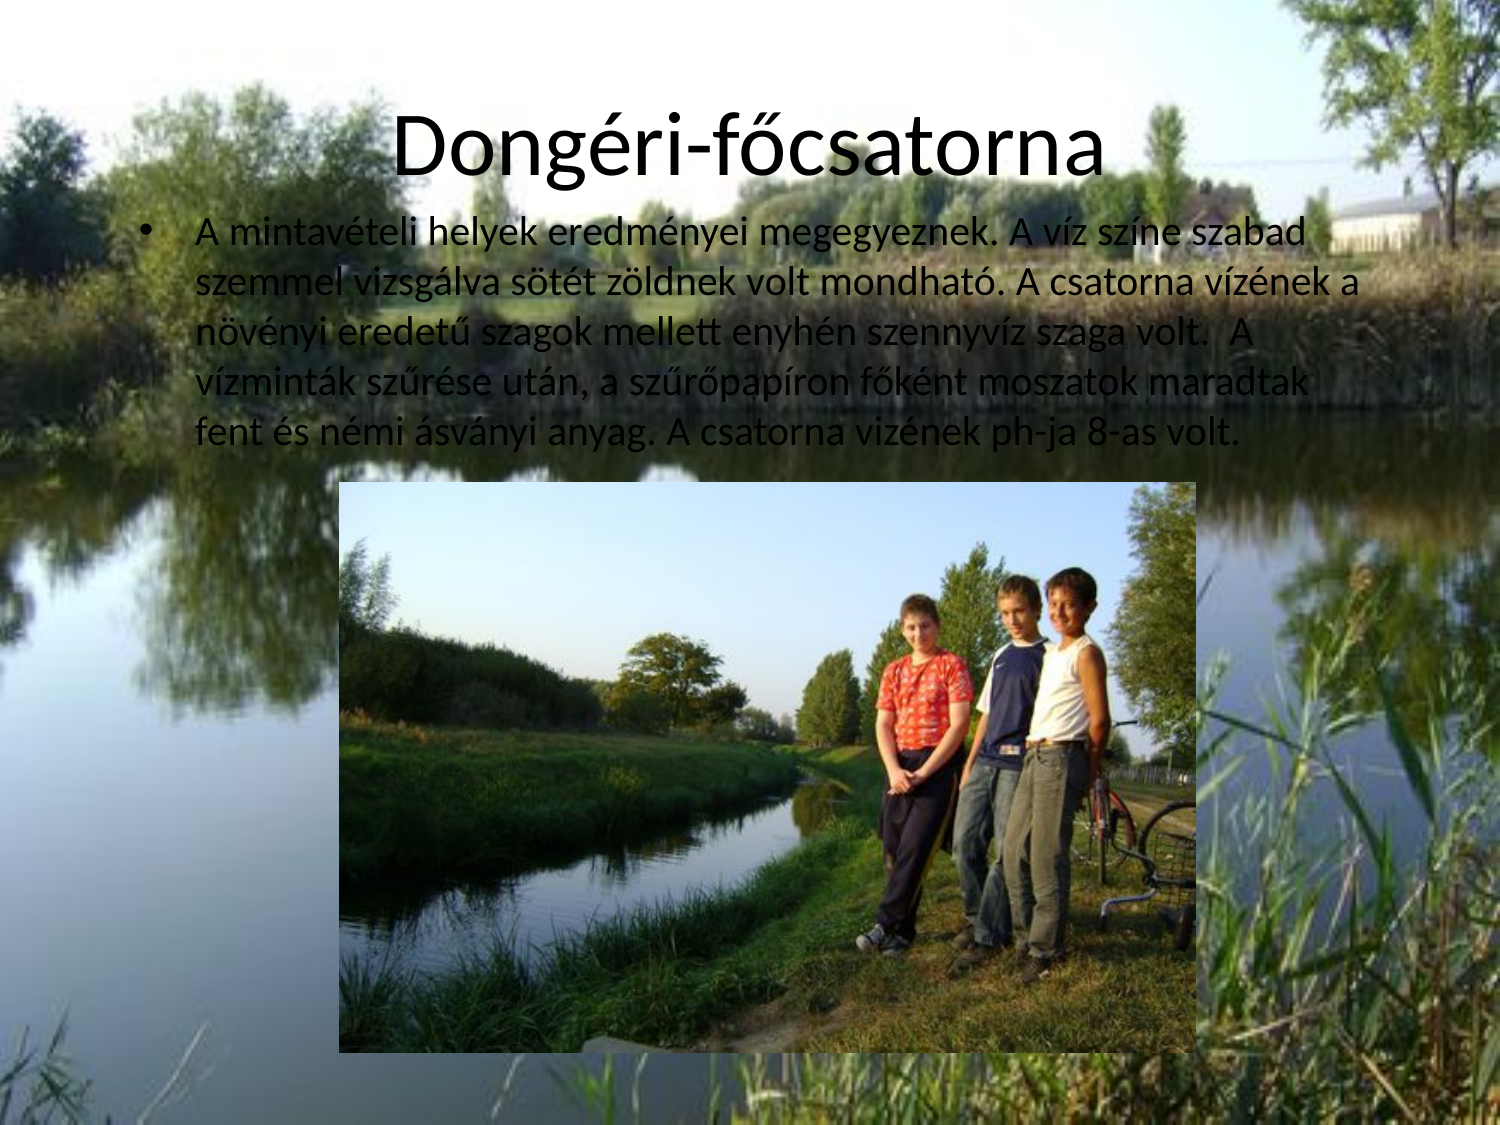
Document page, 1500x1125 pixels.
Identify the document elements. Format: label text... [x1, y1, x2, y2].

picture [0, 0, 1500, 1125]
title Dongéri-főcsatorna [74, 44, 1426, 233]
list A mintavételi helyek eredményei megegyeznek. A víz színe szabad szemmel vizsgálva sötét zöldnek volt mondható. A csatorna vízének a növényi eredetű szagok mellett enyhén szennyvíz szaga volt. A vízminták szűrése után, a szűrőpapíron főként moszatok maradtak fent és némi ásványi anyag. A csatorna vizének ph-ja 8-as volt. [123, 196, 1379, 1006]
